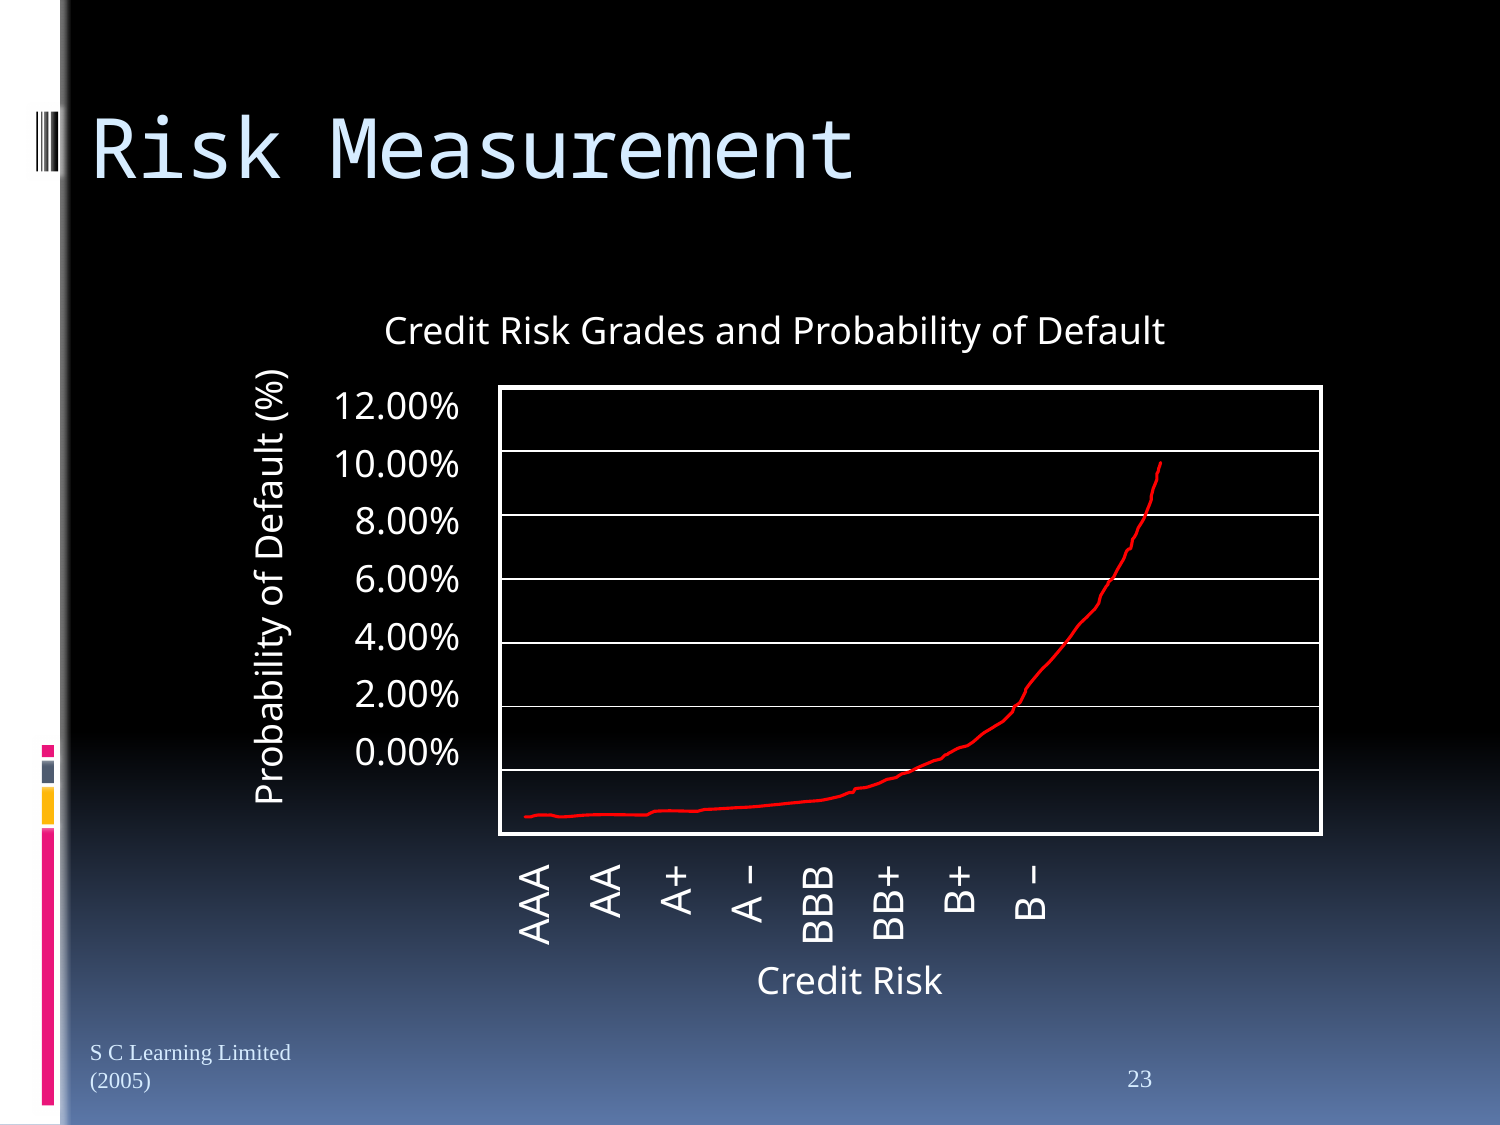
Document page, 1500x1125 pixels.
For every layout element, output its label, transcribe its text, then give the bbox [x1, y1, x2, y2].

slide_number 23 [1112, 1025, 1425, 1100]
table_cell [502, 771, 1319, 832]
text_box 12.00% 10.00% 8.00% 6.00% 4.00% 2.00% 0.00% [300, 374, 475, 780]
text_box Probability of Default (%) [237, 325, 298, 850]
table_cell [921, 707, 1319, 769]
table_cell [502, 644, 1061, 706]
table_cell [502, 452, 1319, 514]
table_cell [1070, 580, 1319, 642]
text_box Credit Risk [624, 949, 1075, 1010]
text_box Credit Risk Grades and Probability of Default [237, 299, 1313, 360]
text_box AAA AA A+ A – BBB BB+ B+ B – [500, 850, 1061, 1000]
slide_number S C Learning Limited (2005) [75, 1025, 350, 1100]
table_cell [502, 580, 1107, 642]
table_header [502, 390, 1319, 450]
table_cell [502, 707, 1012, 769]
title Risk Measurement [75, 87, 1425, 275]
table_cell [1020, 644, 1319, 706]
table_cell [502, 516, 1142, 578]
table_cell [1116, 516, 1319, 578]
